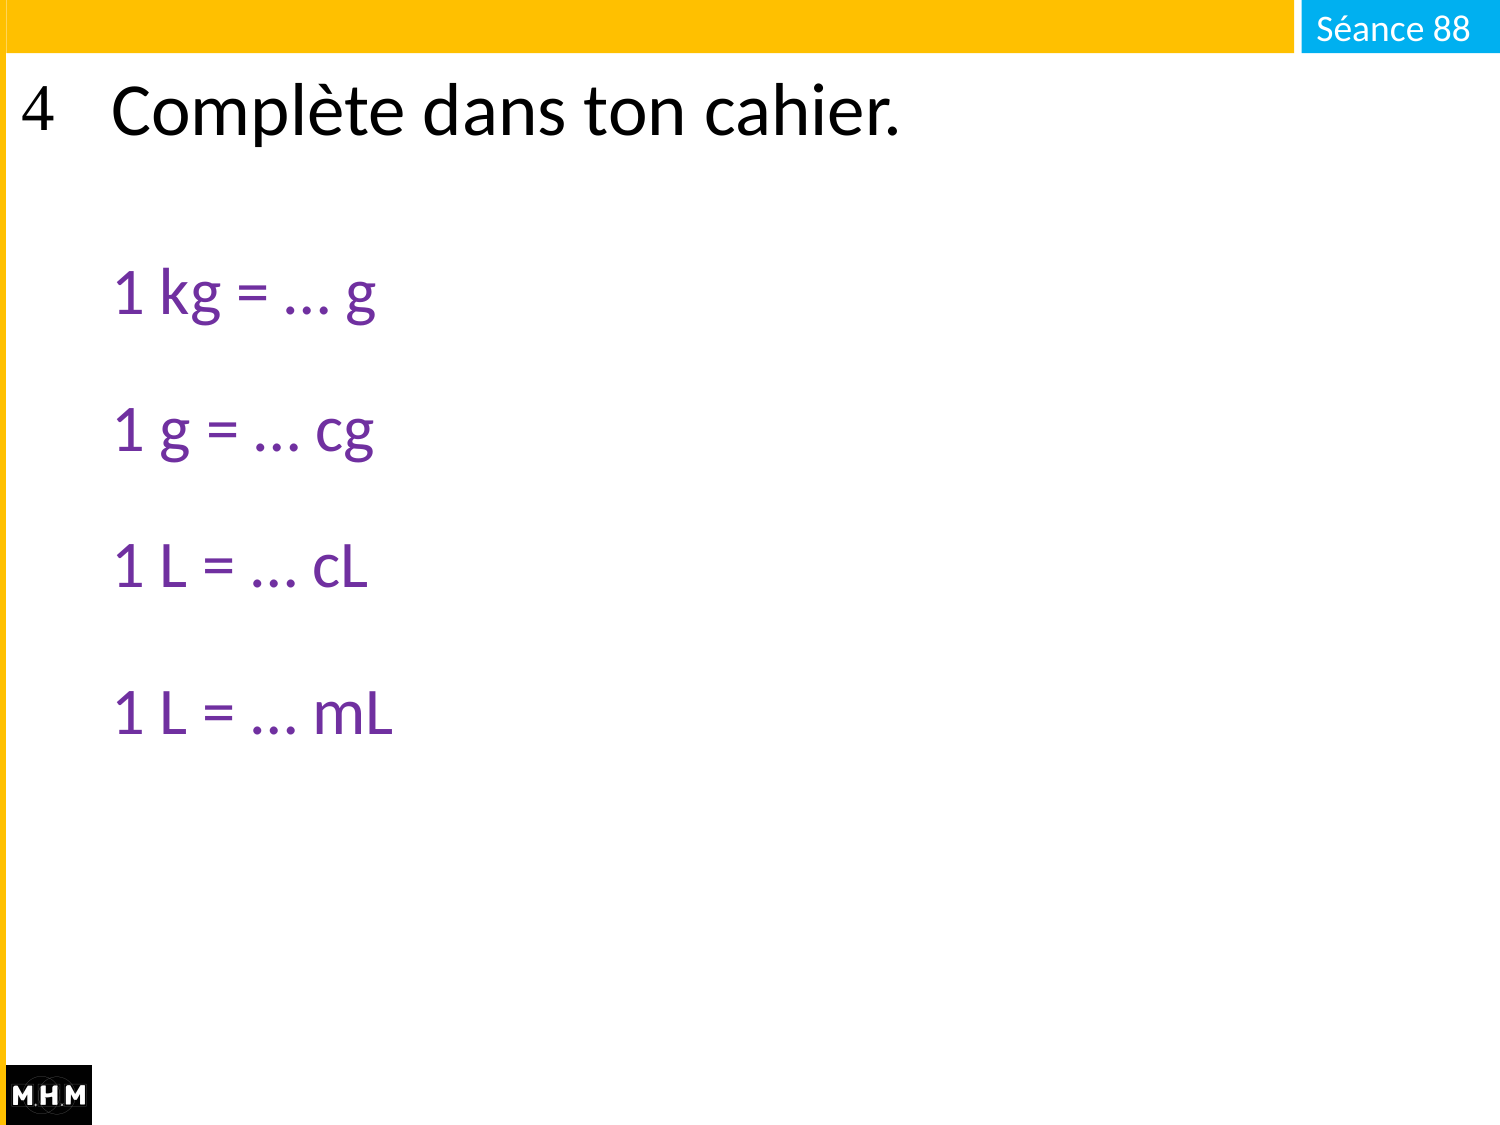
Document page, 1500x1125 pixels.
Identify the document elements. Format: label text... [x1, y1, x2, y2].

text_box 1 g = … cg [96, 377, 856, 472]
text_box 1 kg = … g [96, 240, 856, 336]
title Complète dans ton cahier. [96, 60, 1434, 163]
text_box 1 L = … mL [96, 660, 856, 755]
text_box 1 L = … cL [96, 513, 856, 609]
picture [6, 1065, 92, 1125]
